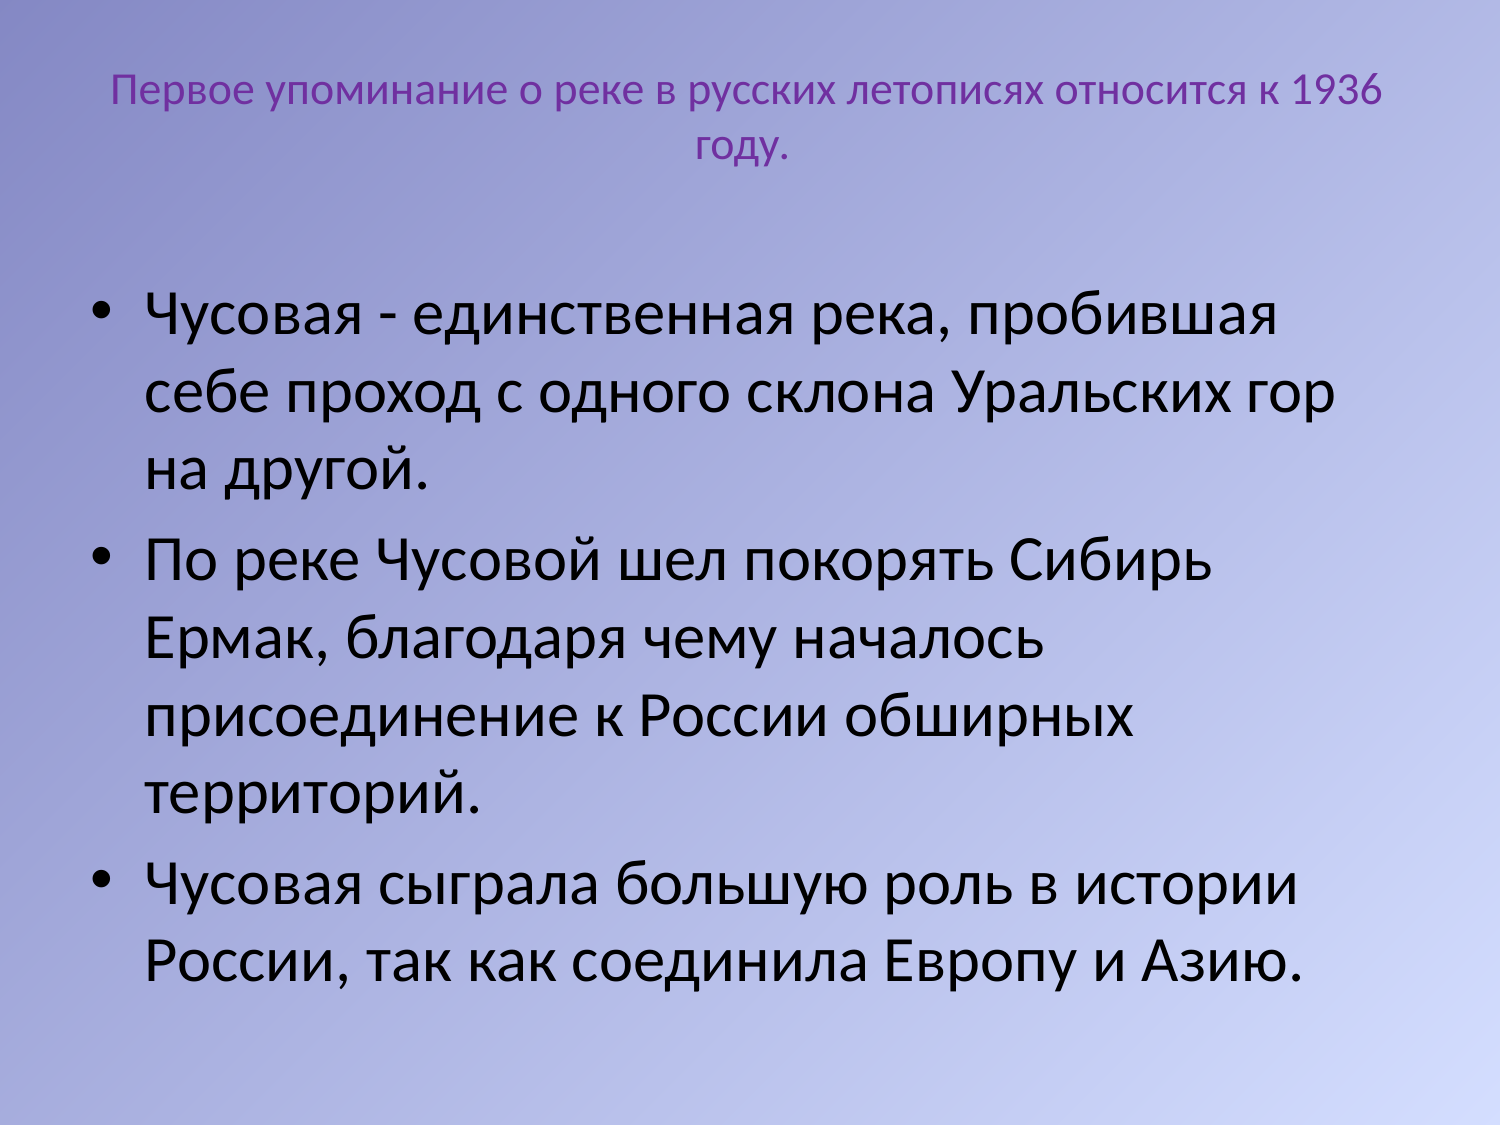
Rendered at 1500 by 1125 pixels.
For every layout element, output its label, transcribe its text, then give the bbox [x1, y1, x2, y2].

list Чусовая - единственная река, пробившая себе проход с одного склона Уральских гор на другой. По реке Чусовой шел покорять Сибирь Ермак, благодаря чему началось присоединение к России обширных территорий. Чусовая сыграла большую роль в истории России, так как соединила Европу и Азию. [74, 262, 1426, 1006]
title Первое упоминание о реке в русских летописях относится к 1936 году. [70, 11, 1426, 233]
